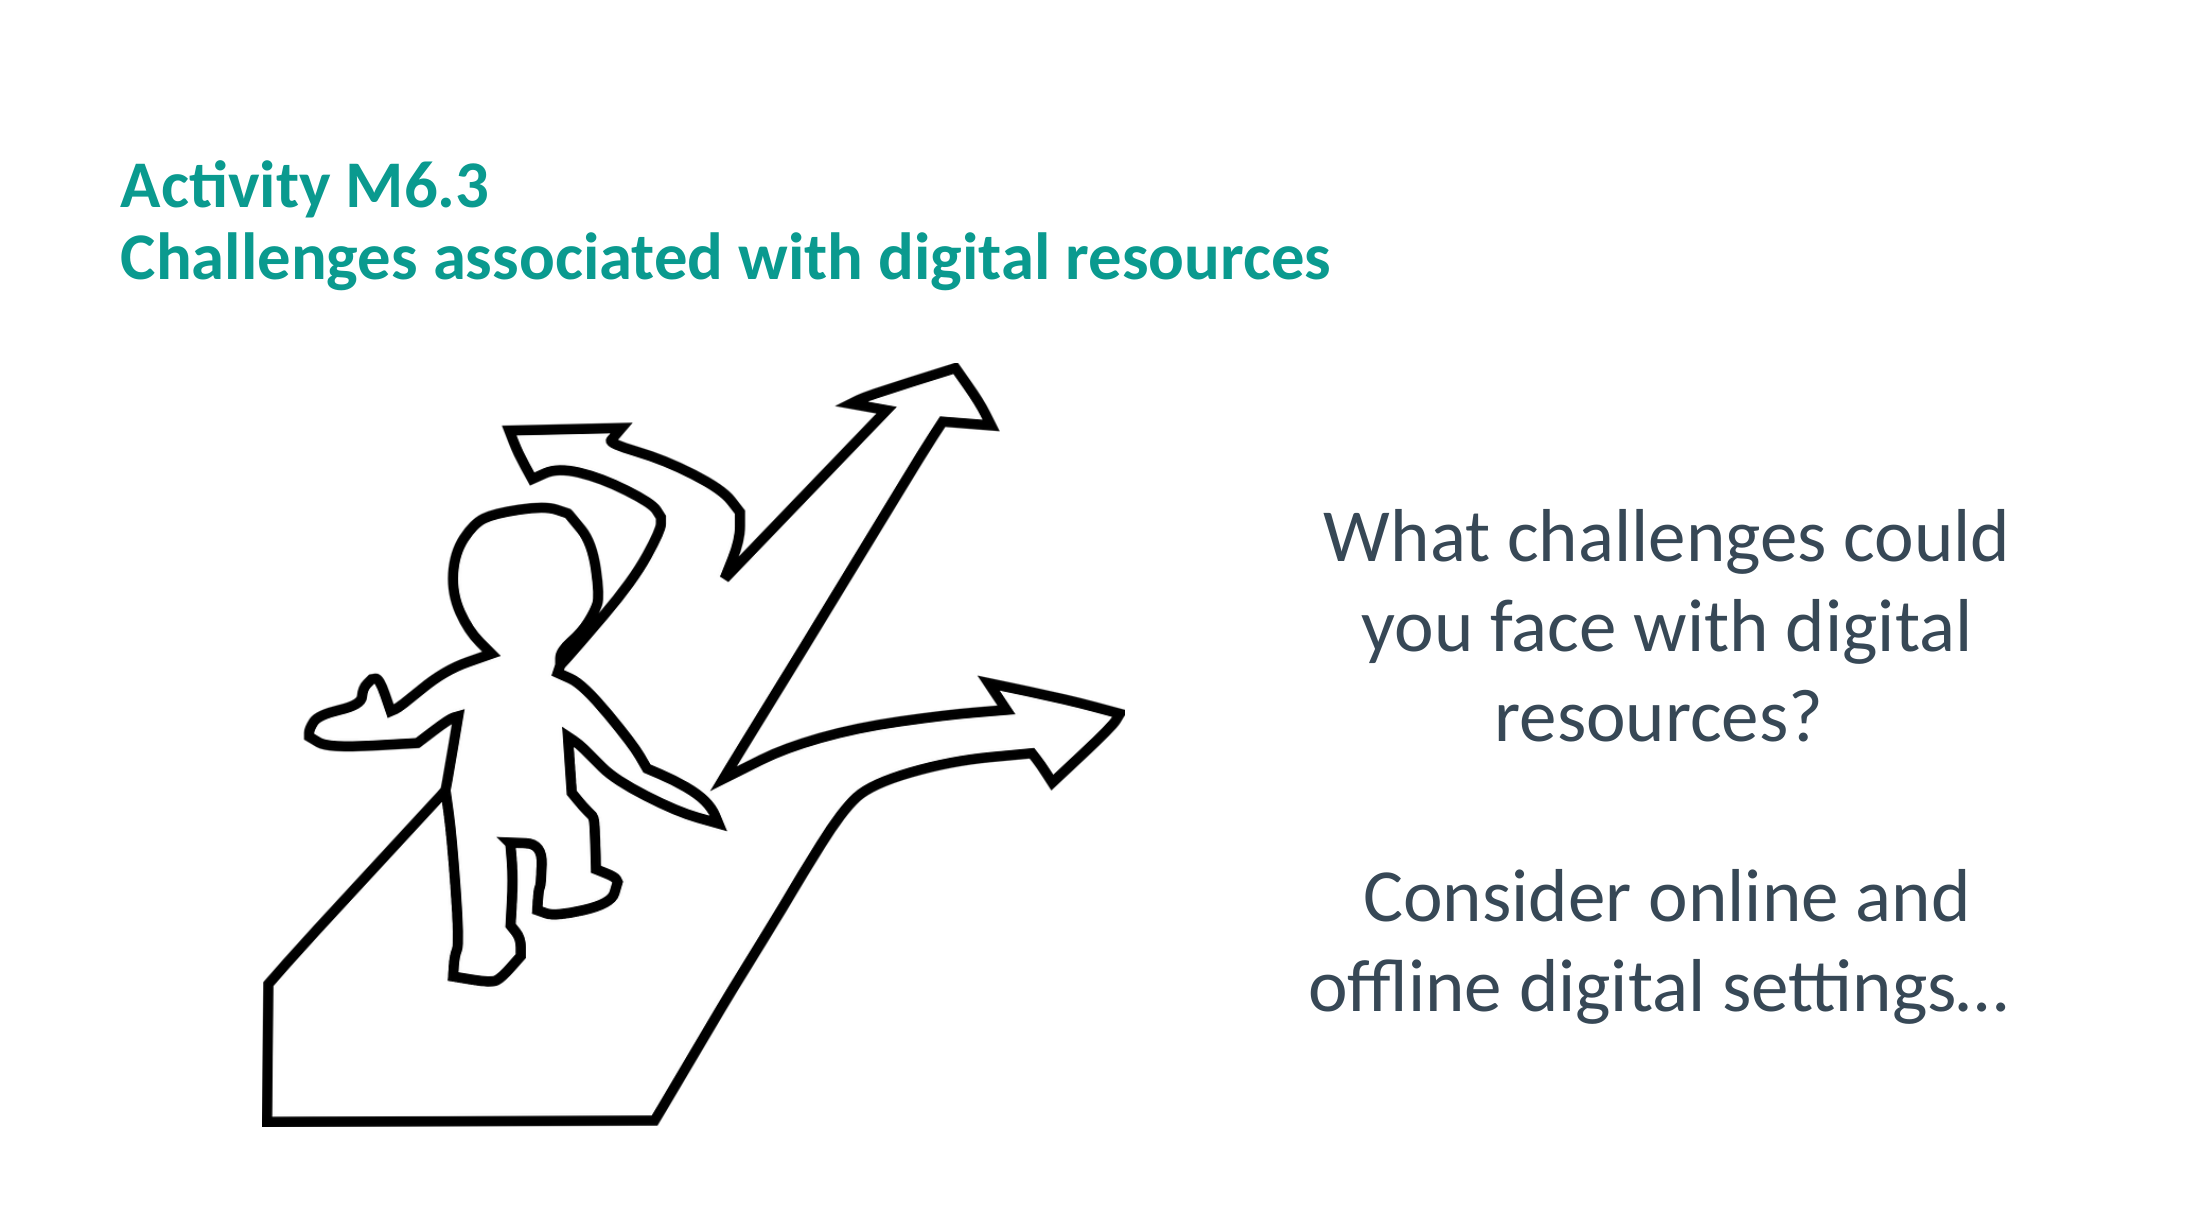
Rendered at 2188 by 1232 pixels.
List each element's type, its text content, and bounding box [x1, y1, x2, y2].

picture [261, 363, 1125, 1127]
text_box What challenges could you face with digital resources? Consider online and offline digital settings… [1291, 479, 2044, 1105]
title Activity M6.3 Challenges associated with digital resources [113, 105, 2136, 340]
